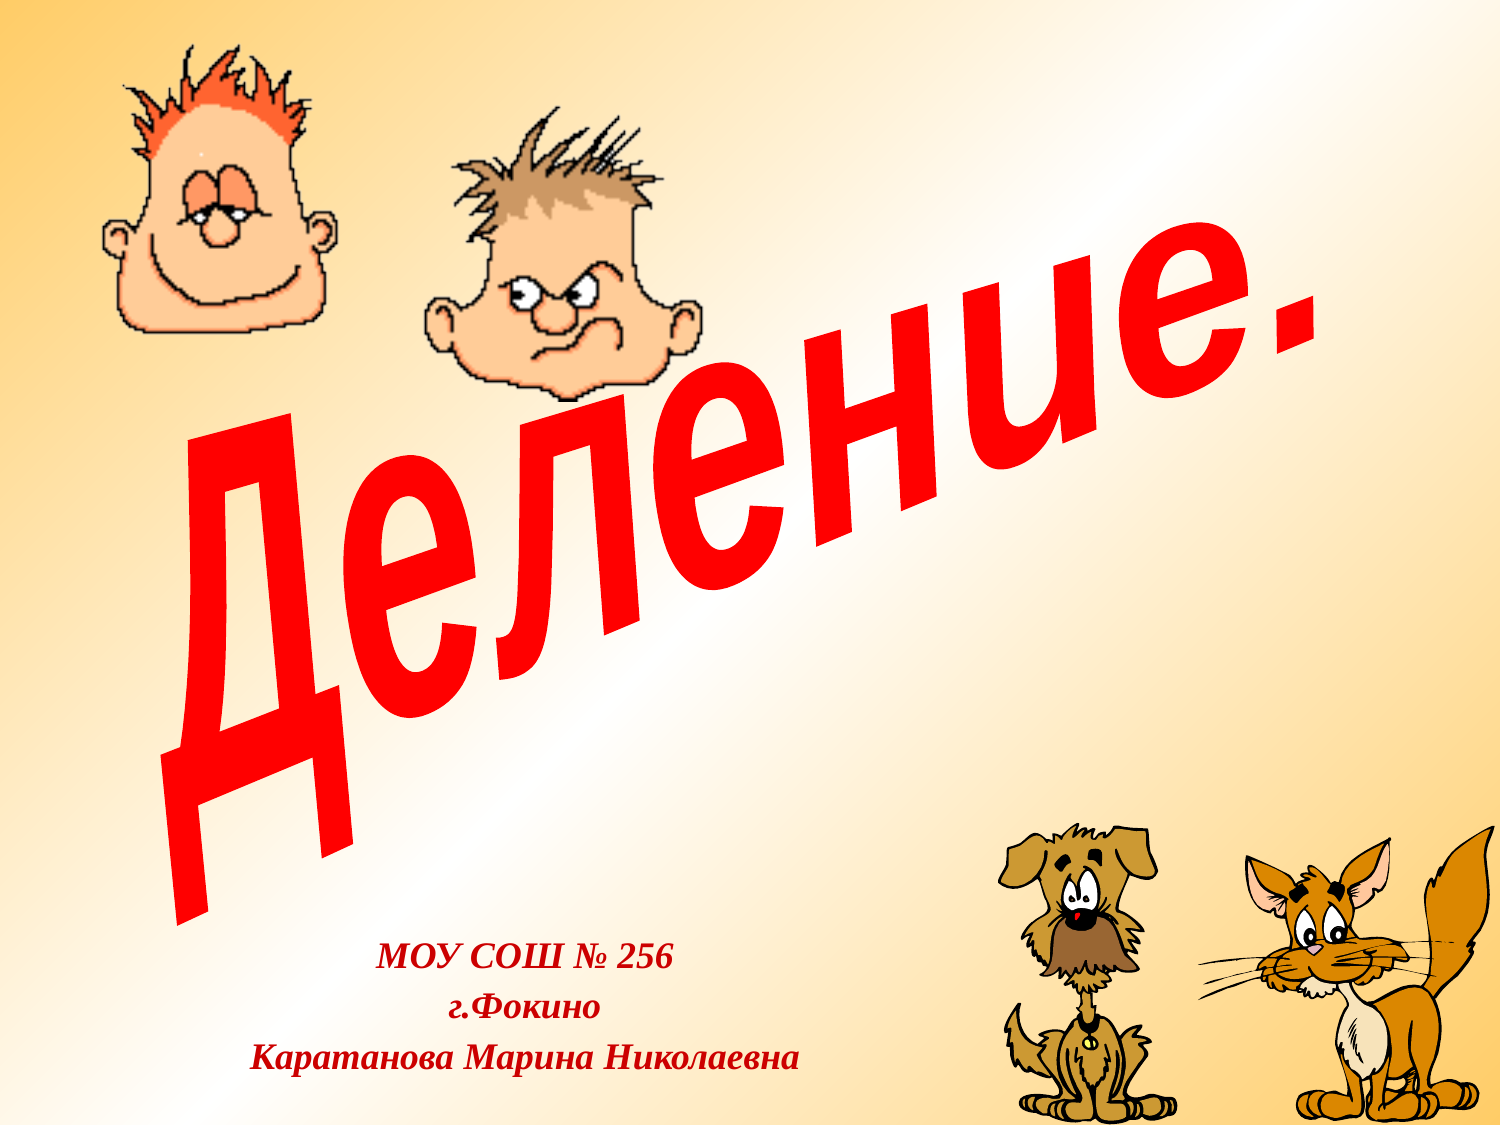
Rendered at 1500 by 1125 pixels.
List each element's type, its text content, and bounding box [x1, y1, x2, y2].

picture [1197, 817, 1500, 1125]
text_box МОУ СОШ № 256 г.Фокино Каратанова Марина Николаевна [0, 924, 992, 1125]
picture [997, 810, 1179, 1125]
picture [418, 101, 707, 402]
picture [100, 42, 342, 339]
